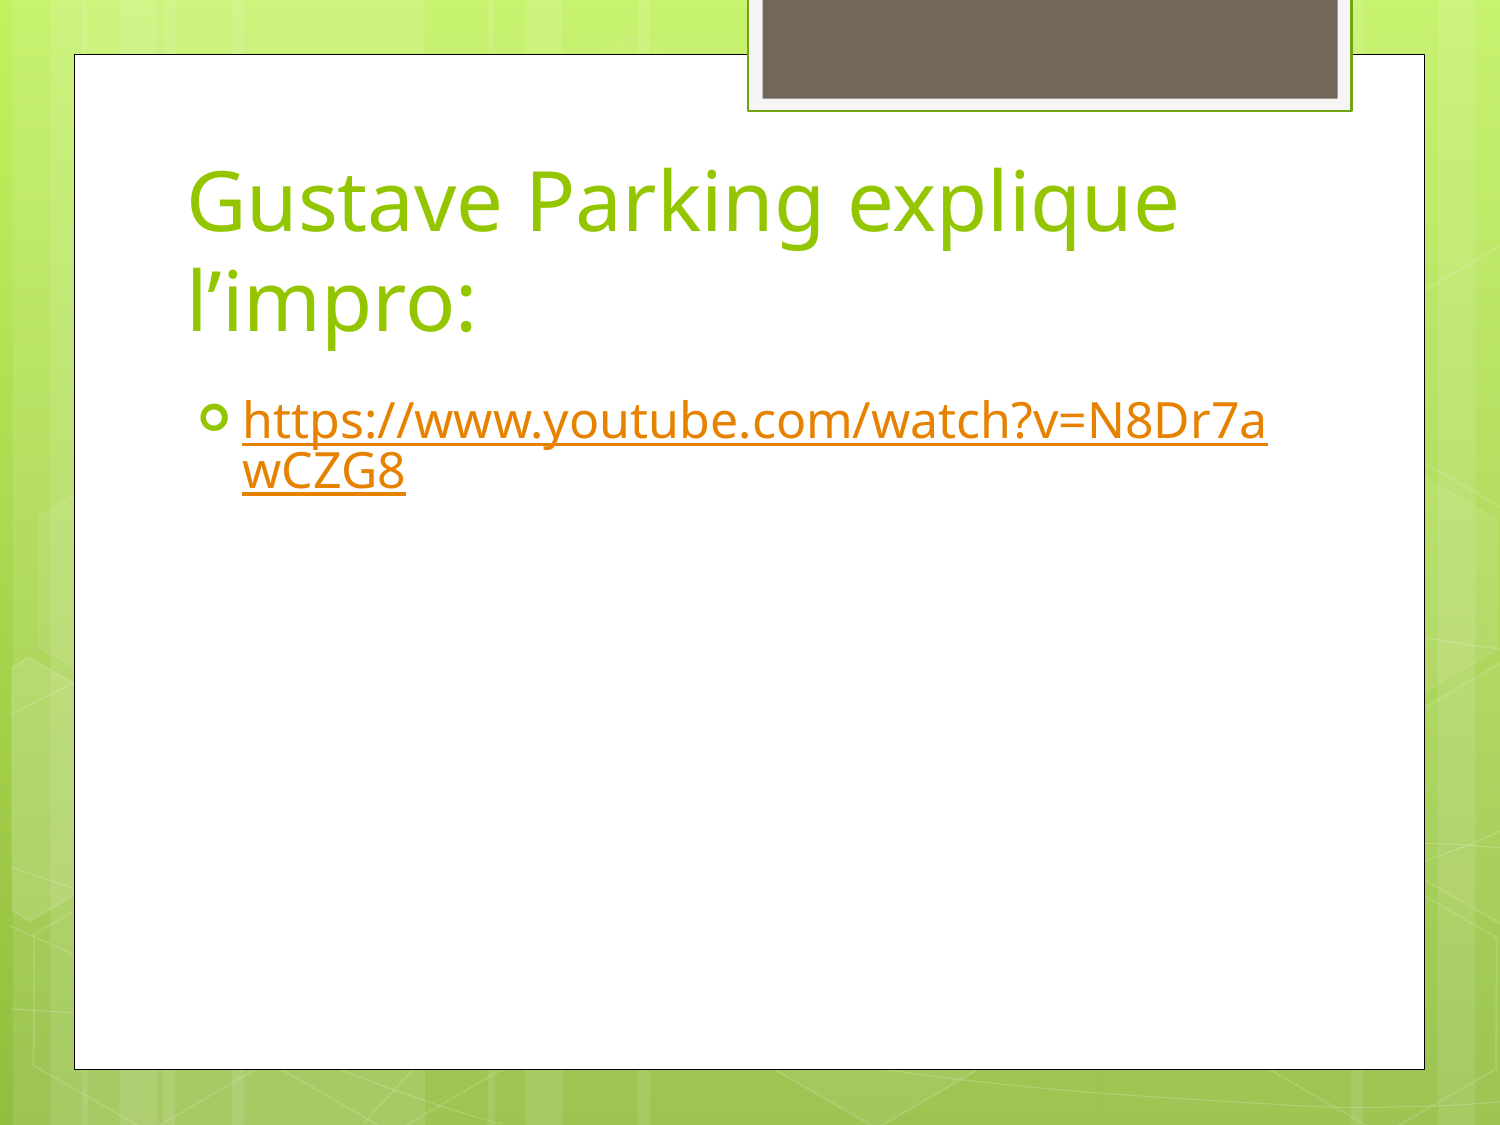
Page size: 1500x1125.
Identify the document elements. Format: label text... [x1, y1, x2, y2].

title Gustave Parking explique l’impro: [171, 168, 1324, 357]
list https://www.youtube.com/watch?v=N8Dr7awCZG8 [171, 381, 1283, 957]
